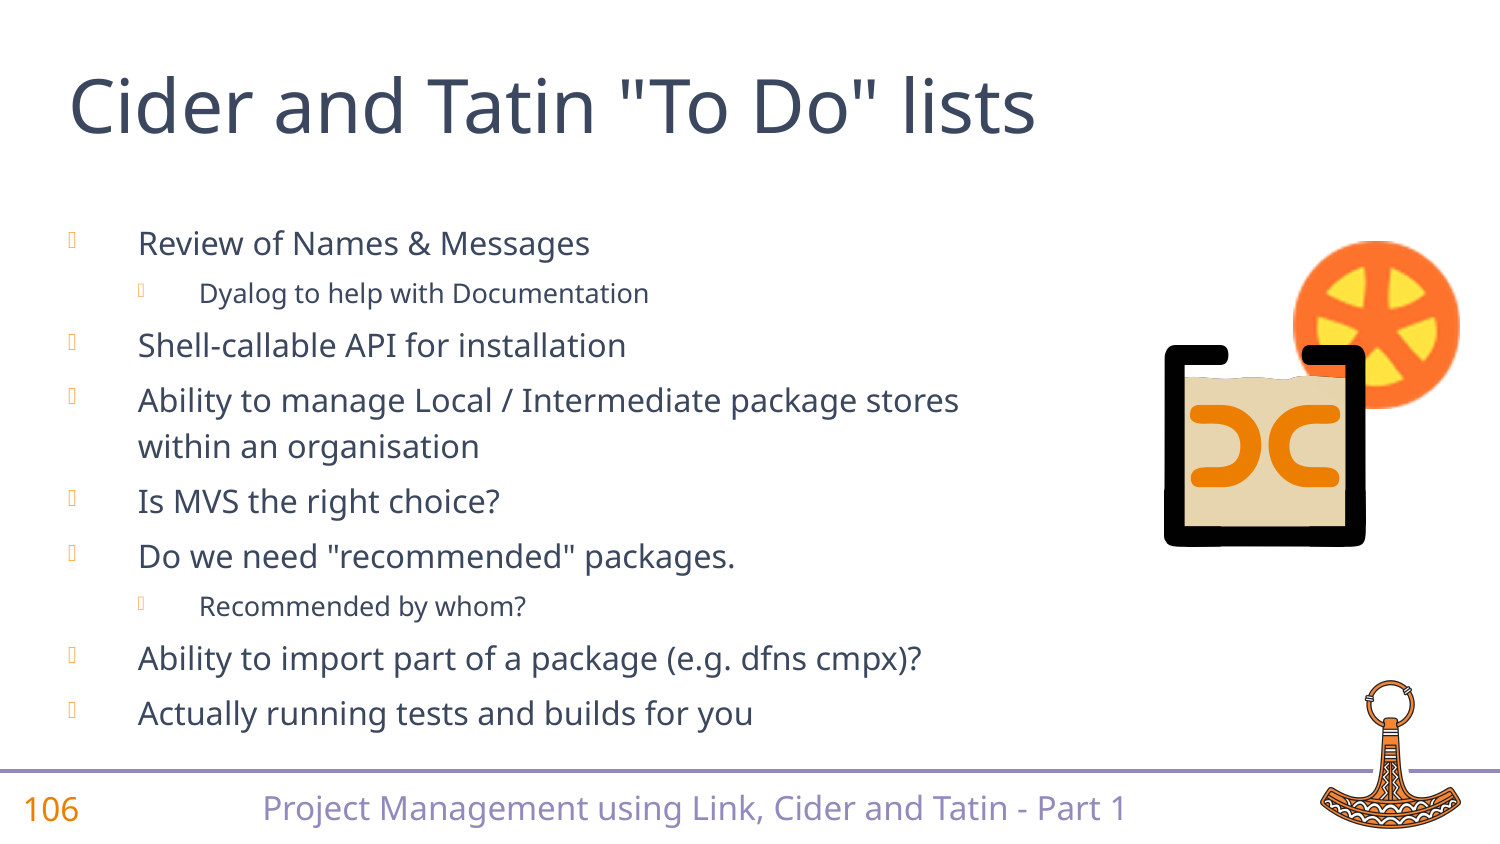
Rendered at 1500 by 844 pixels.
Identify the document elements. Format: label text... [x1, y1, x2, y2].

picture [1320, 680, 1461, 829]
picture [1164, 241, 1460, 547]
title Cider and Tatin "To Do" lists [53, 43, 1203, 157]
list Review of Names & Messages Dyalog to help with Documentation Shell-callable API for installation Ability to manage Local / Intermediate package stores within an organisation Is MVS the right choice? Do we need "recommended" packages. Recommended by whom? Ability to import part of a package (e.g. dfns cmpx)? Actually running tests and builds for you [53, 207, 1053, 740]
